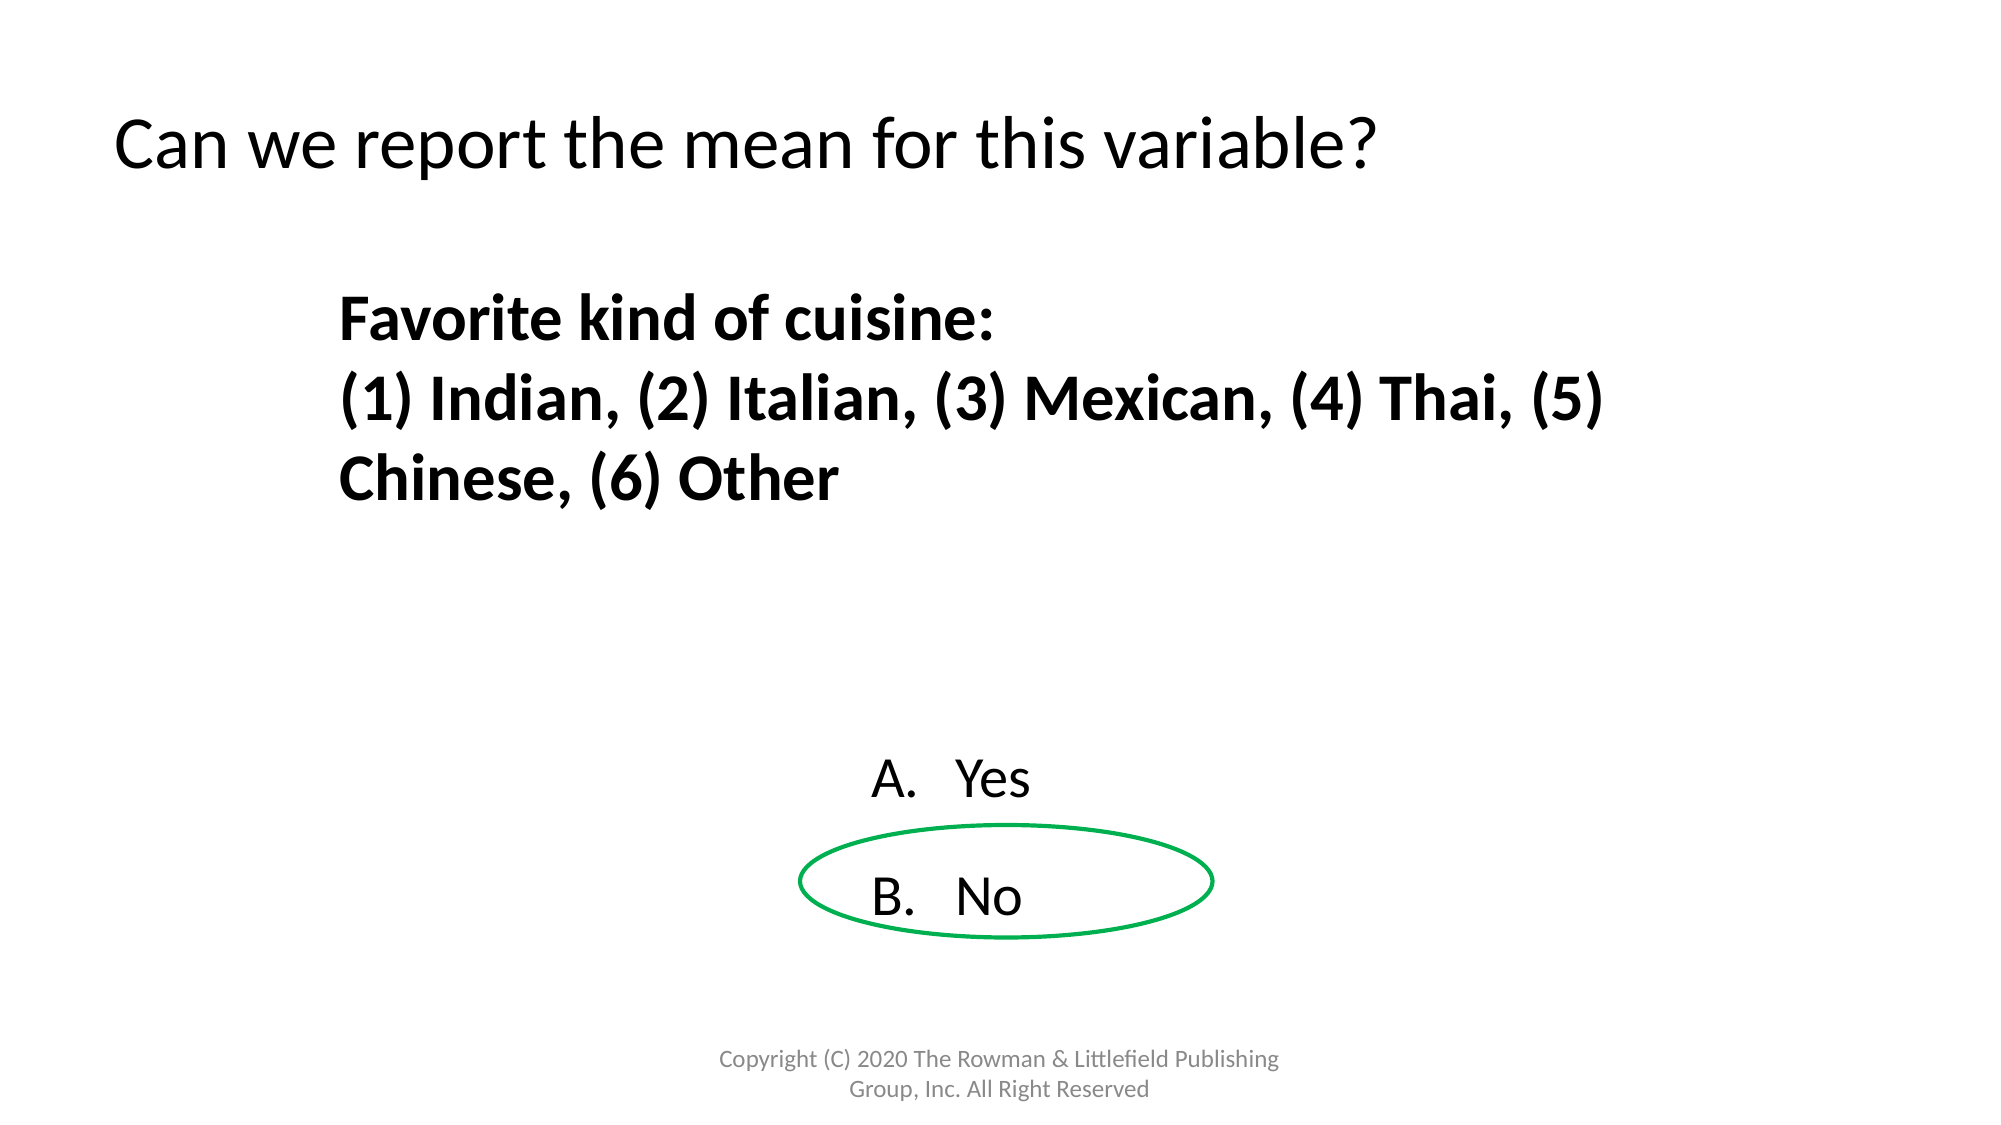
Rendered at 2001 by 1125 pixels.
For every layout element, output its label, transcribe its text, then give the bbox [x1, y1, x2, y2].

title Can we report the mean for this variable? [99, 45, 1900, 233]
footer Copyright (C) 2020 The Rowman & Littlefield Publishing Group, Inc. All Right Reserved [683, 1042, 1317, 1103]
text_box Favorite kind of cuisine: (1) Indian, (2) Italian, (3) Mexican, (4) Thai, (5) Chinese, (6) Other [324, 299, 1675, 488]
list Yes No [790, 721, 1172, 1042]
text_box [797, 822, 1215, 940]
